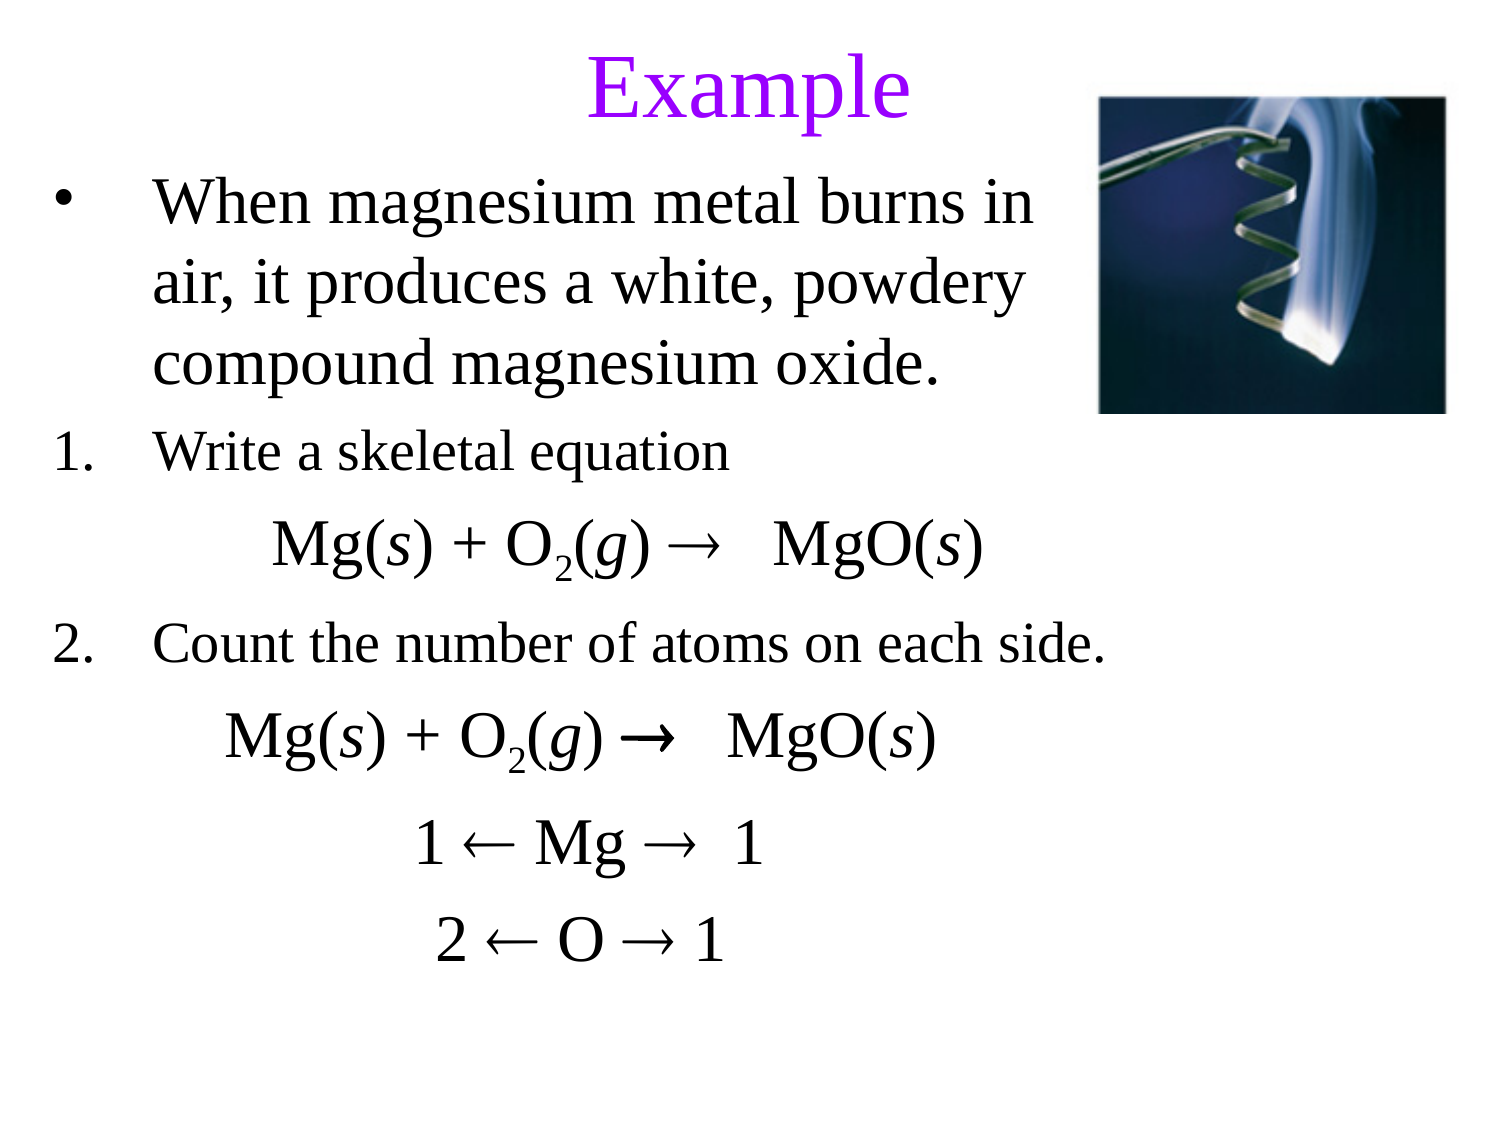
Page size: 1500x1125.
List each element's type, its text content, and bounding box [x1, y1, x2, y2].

text_box When magnesium metal burns in air, it produces a white, powdery compound magnesium oxide. Write a skeletal equation Mg(s) + O2(g)  MgO(s) Count the number of atoms on each side. Mg(s) + O2(g)  MgO(s) 1  Mg 1 2  O  1 [37, 149, 1125, 1063]
text_box Example [112, 12, 1388, 149]
picture [1074, 74, 1463, 415]
